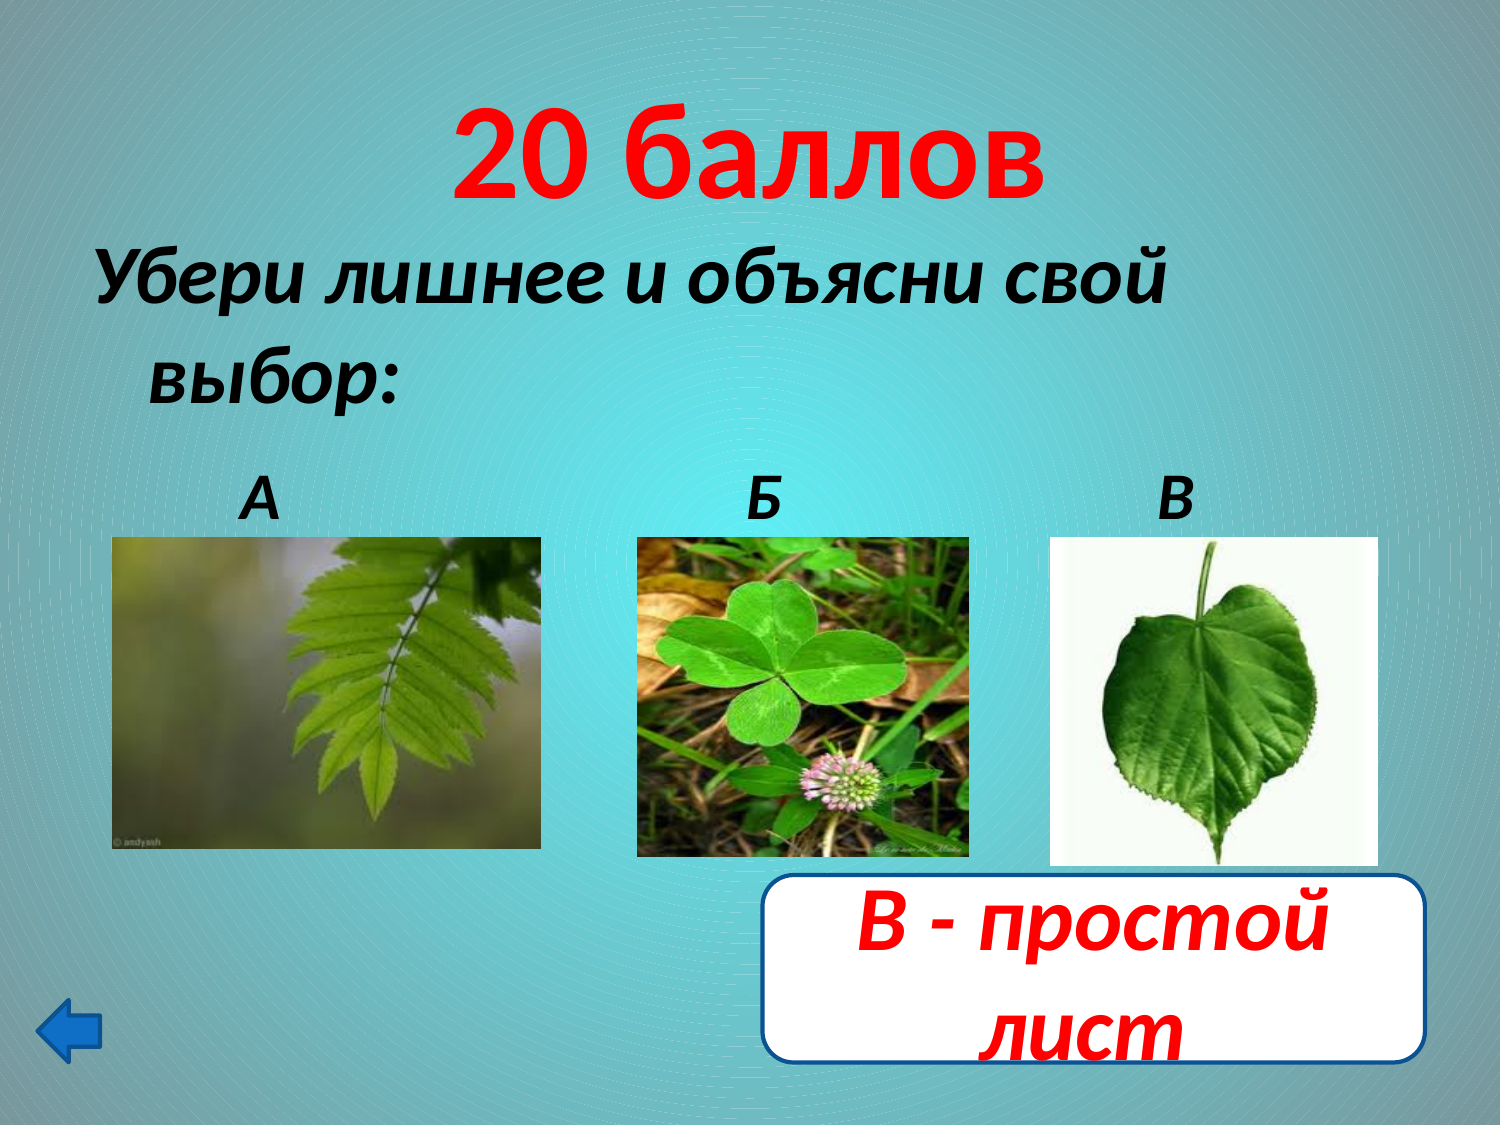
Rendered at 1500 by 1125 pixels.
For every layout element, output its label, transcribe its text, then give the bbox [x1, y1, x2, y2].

title 20 баллов [75, 50, 1425, 212]
list Убери лишнее и объясни свой выбор: А Б В [75, 212, 1425, 1005]
text_box В - простой лист [760, 872, 1428, 1065]
text_box [35, 997, 103, 1065]
picture [1049, 537, 1379, 866]
picture [112, 537, 541, 849]
picture [637, 537, 969, 857]
